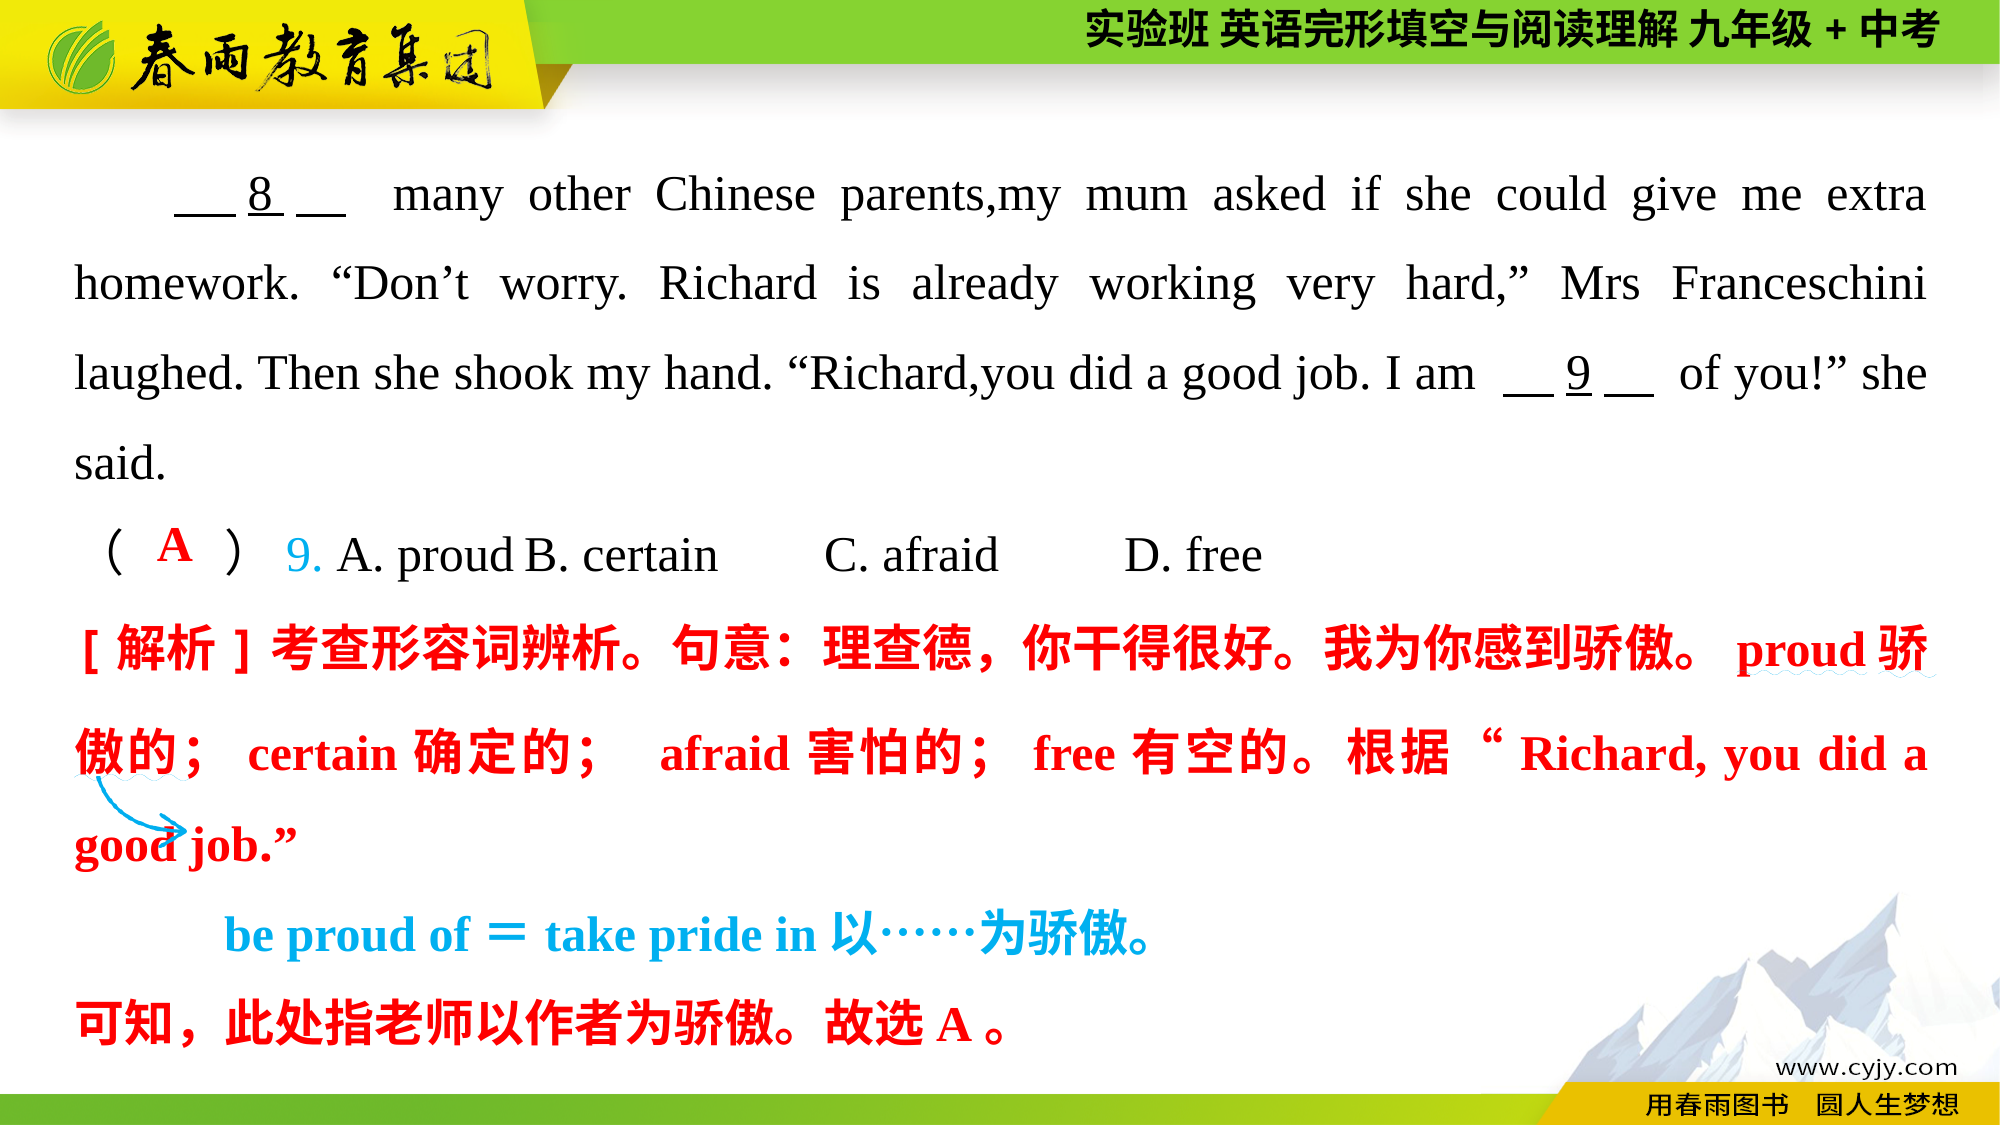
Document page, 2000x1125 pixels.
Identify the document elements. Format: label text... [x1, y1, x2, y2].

list 8 many other Chinese parents,my mum asked if she could give me extra homework. “Don’t worry. Richard is already working very hard,” Mrs Franceschini laughed. Then she shook my hand. “Richard,you did a good job. I am 9 of you!” she said. [59, 122, 1944, 483]
text_box [解析]考查形容词辨析。句意：理查德，你干得很好。我为你感到骄傲。proud骄傲的；certain确定的； afraid害怕的；free有空的。根据“Richard, you did a good job.” be proud of＝take pride in以……为骄傲。 可知，此处指老师以作者为骄傲。故选A。 [59, 589, 1944, 1060]
picture [0, 0, 2000, 1125]
text_box （ ）9. A. proud B. certain C. afraid D. free [59, 483, 1944, 589]
text_box A [141, 504, 208, 580]
